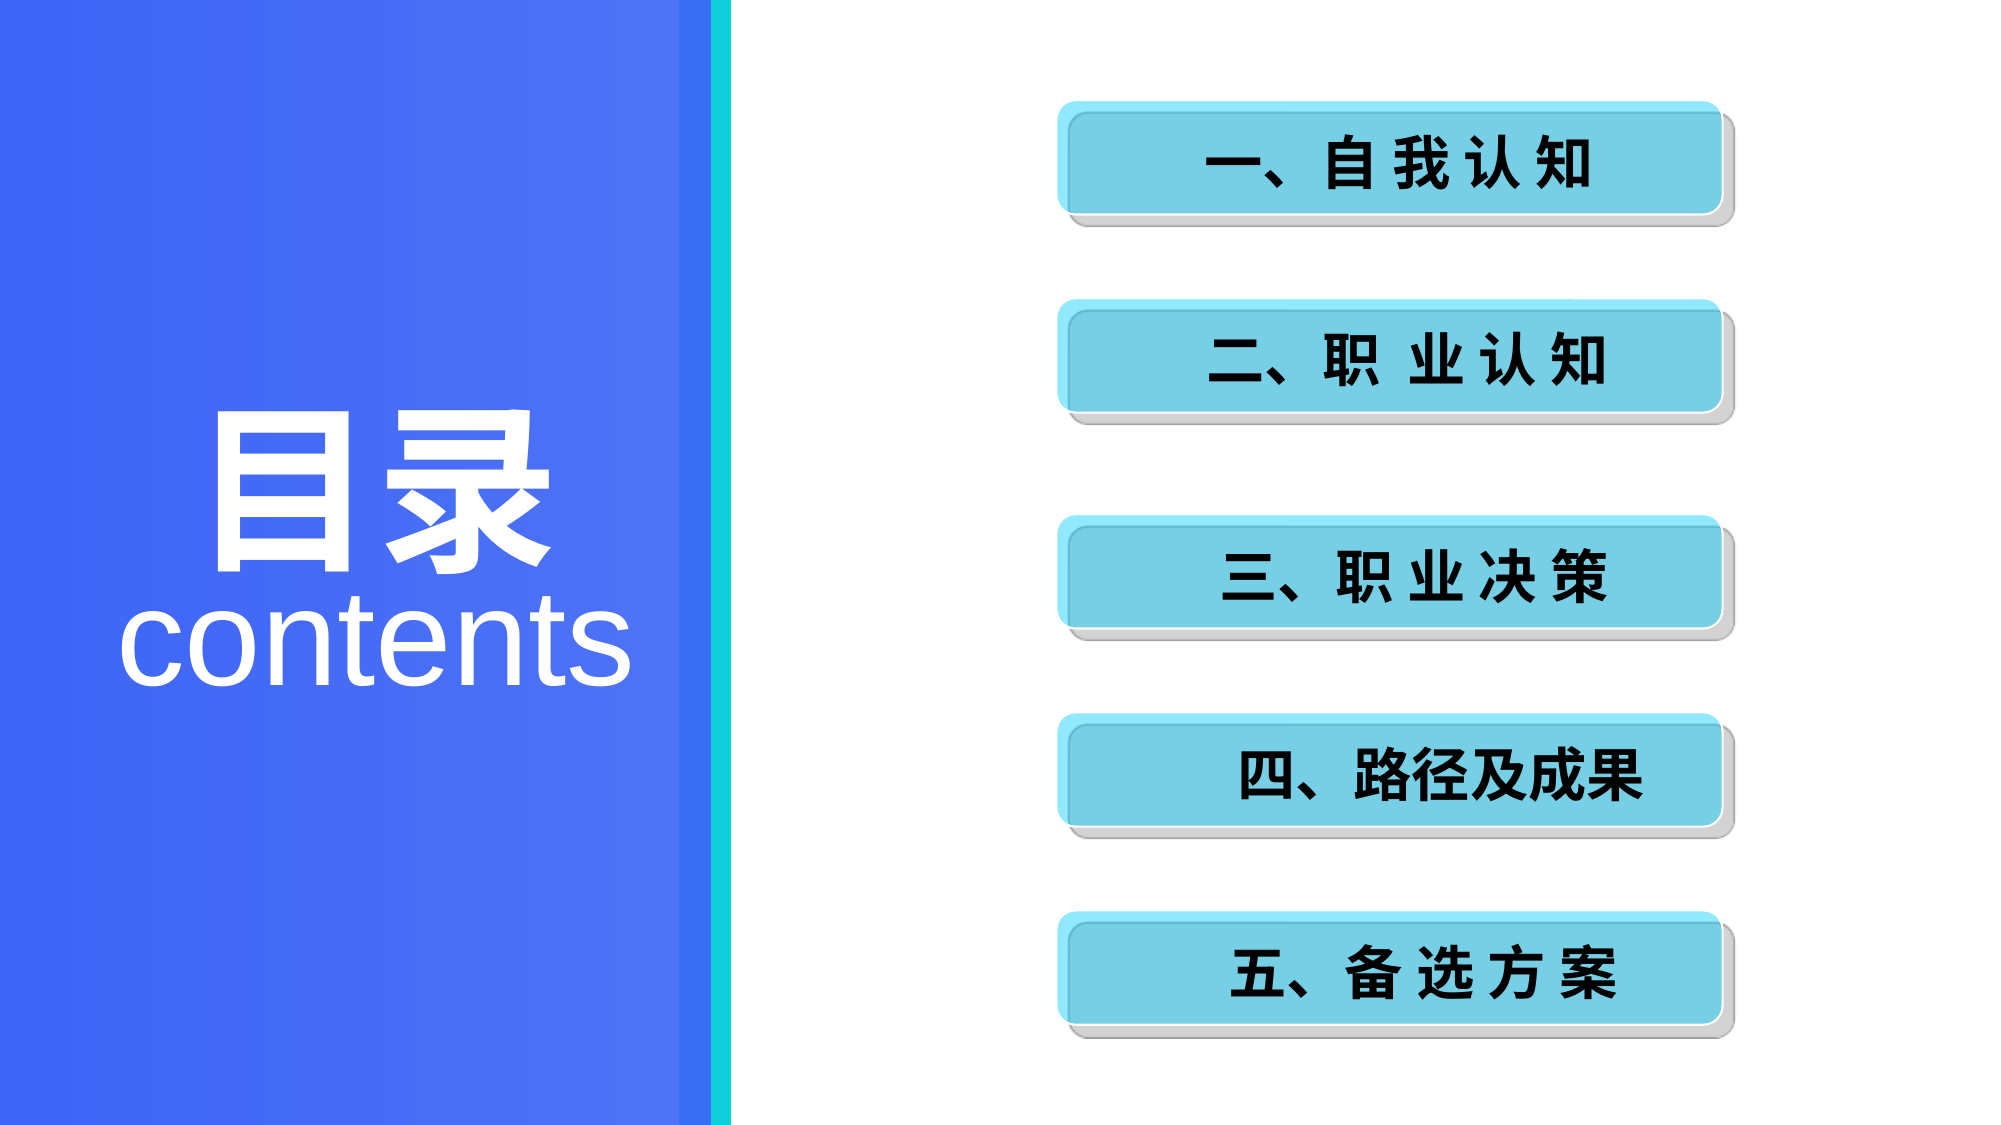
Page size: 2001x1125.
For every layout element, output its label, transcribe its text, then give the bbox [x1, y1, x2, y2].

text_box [1056, 100, 1723, 1025]
text_box [0, 0, 711, 1125]
text_box [711, 0, 732, 1125]
text_box 目录 [158, 366, 594, 540]
text_box contents [41, 540, 711, 721]
